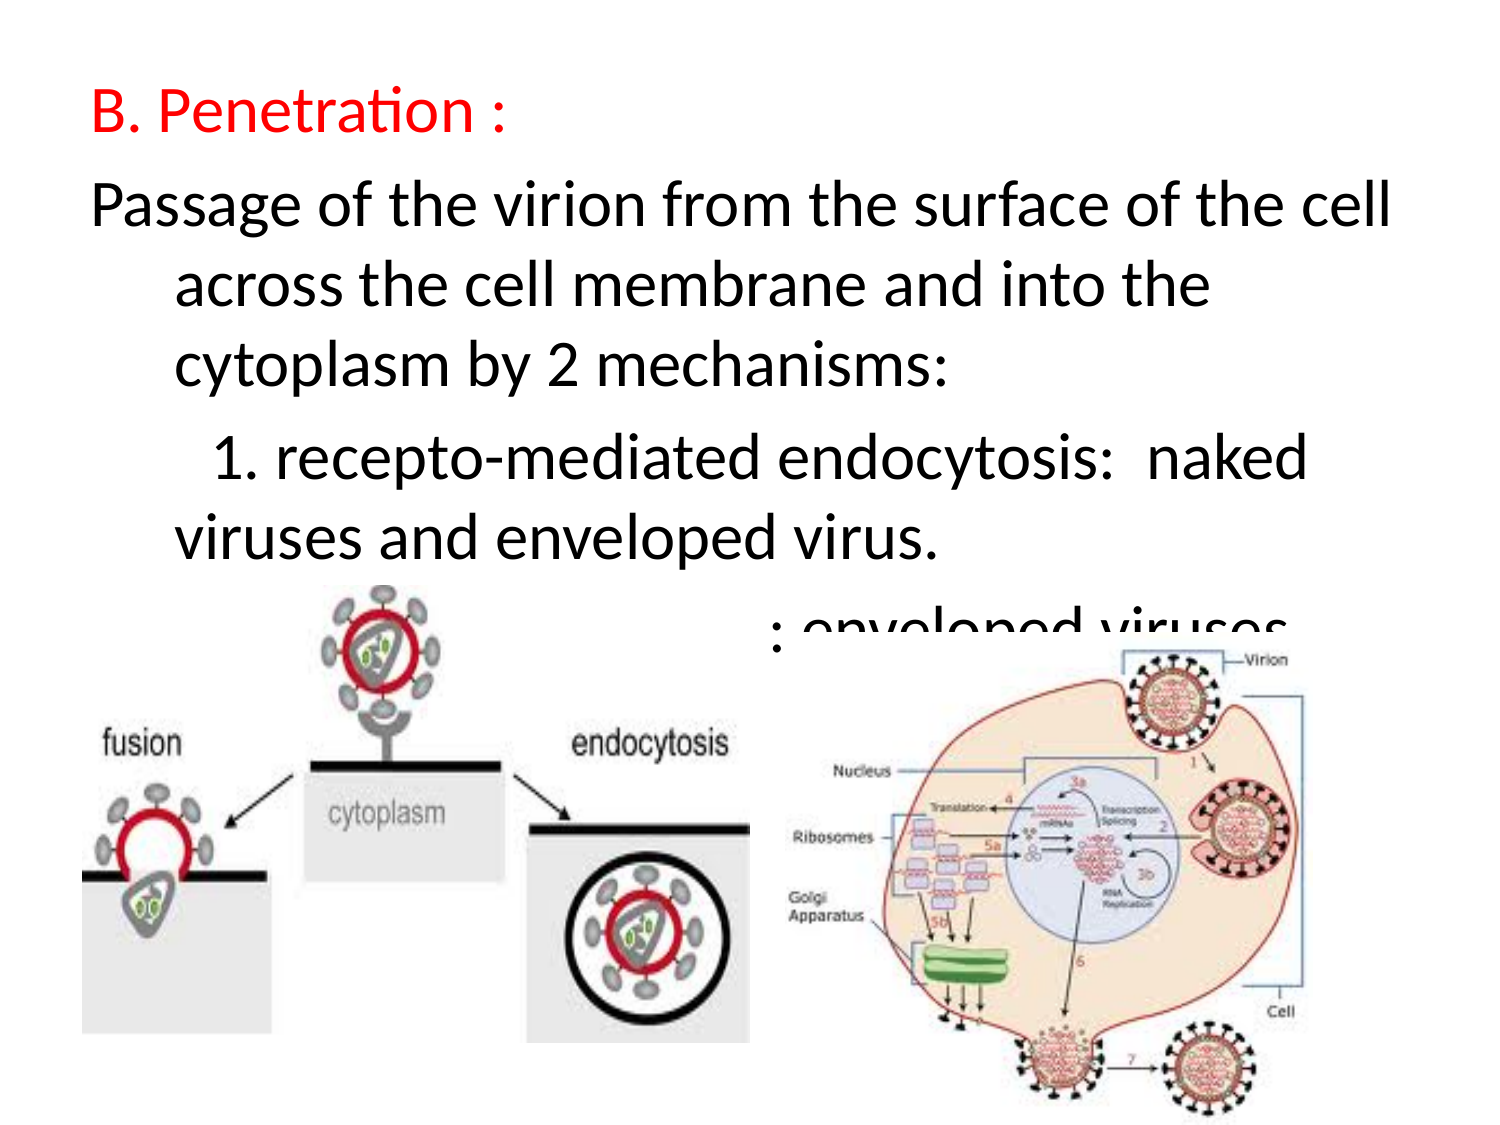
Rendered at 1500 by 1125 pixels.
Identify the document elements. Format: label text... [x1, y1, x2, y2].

list B. Penetration : Passage of the virion from the surface of the cell across the cell membrane and into the cytoplasm by 2 mechanisms: 1. recepto-mediated endocytosis: naked viruses and enveloped virus. 2. membrane fusion : enveloped viruses [75, 58, 1425, 1005]
picture [81, 585, 751, 1044]
picture [784, 632, 1313, 1125]
